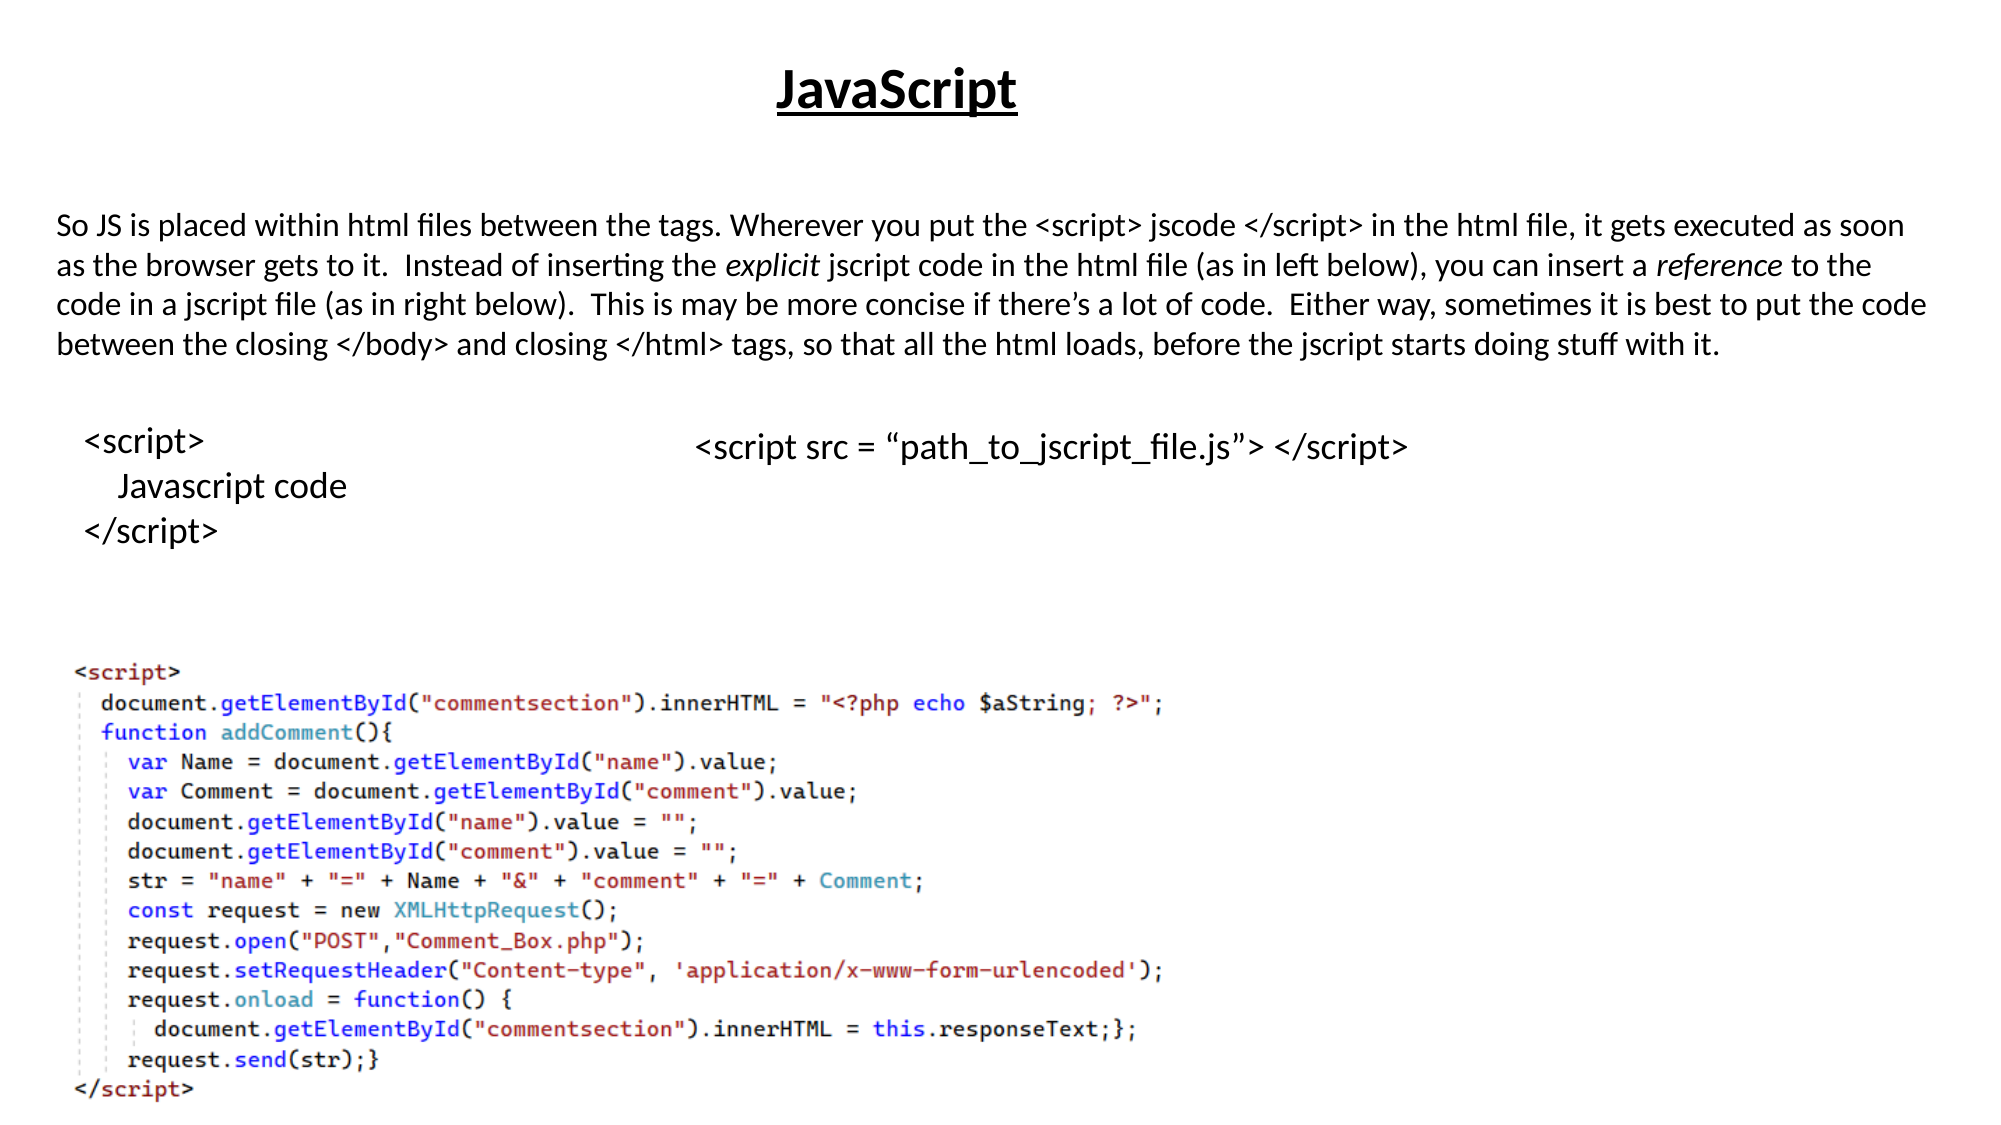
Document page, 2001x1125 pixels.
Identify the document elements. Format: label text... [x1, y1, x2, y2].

text_box So JS is placed within html files between the tags. Wherever you put the <script> jscode </script> in the html file, it gets executed as soon as the browser gets to it. Instead of inserting the explicit jscript code in the html file (as in left below), you can insert a reference to the code in a jscript file (as in right below). This is may be more concise if there’s a lot of code. Either way, sometimes it is best to put the code between the closing </body> and closing </html> tags, so that all the html loads, before the jscript starts doing stuff with it. [41, 195, 1959, 370]
text_box <script> Javascript code </script> [68, 408, 433, 559]
picture [68, 649, 1186, 1105]
text_box <script src = “path_to_jscript_file.js”> </script> [679, 414, 1521, 475]
text_box JavaScript [762, 42, 1069, 128]
